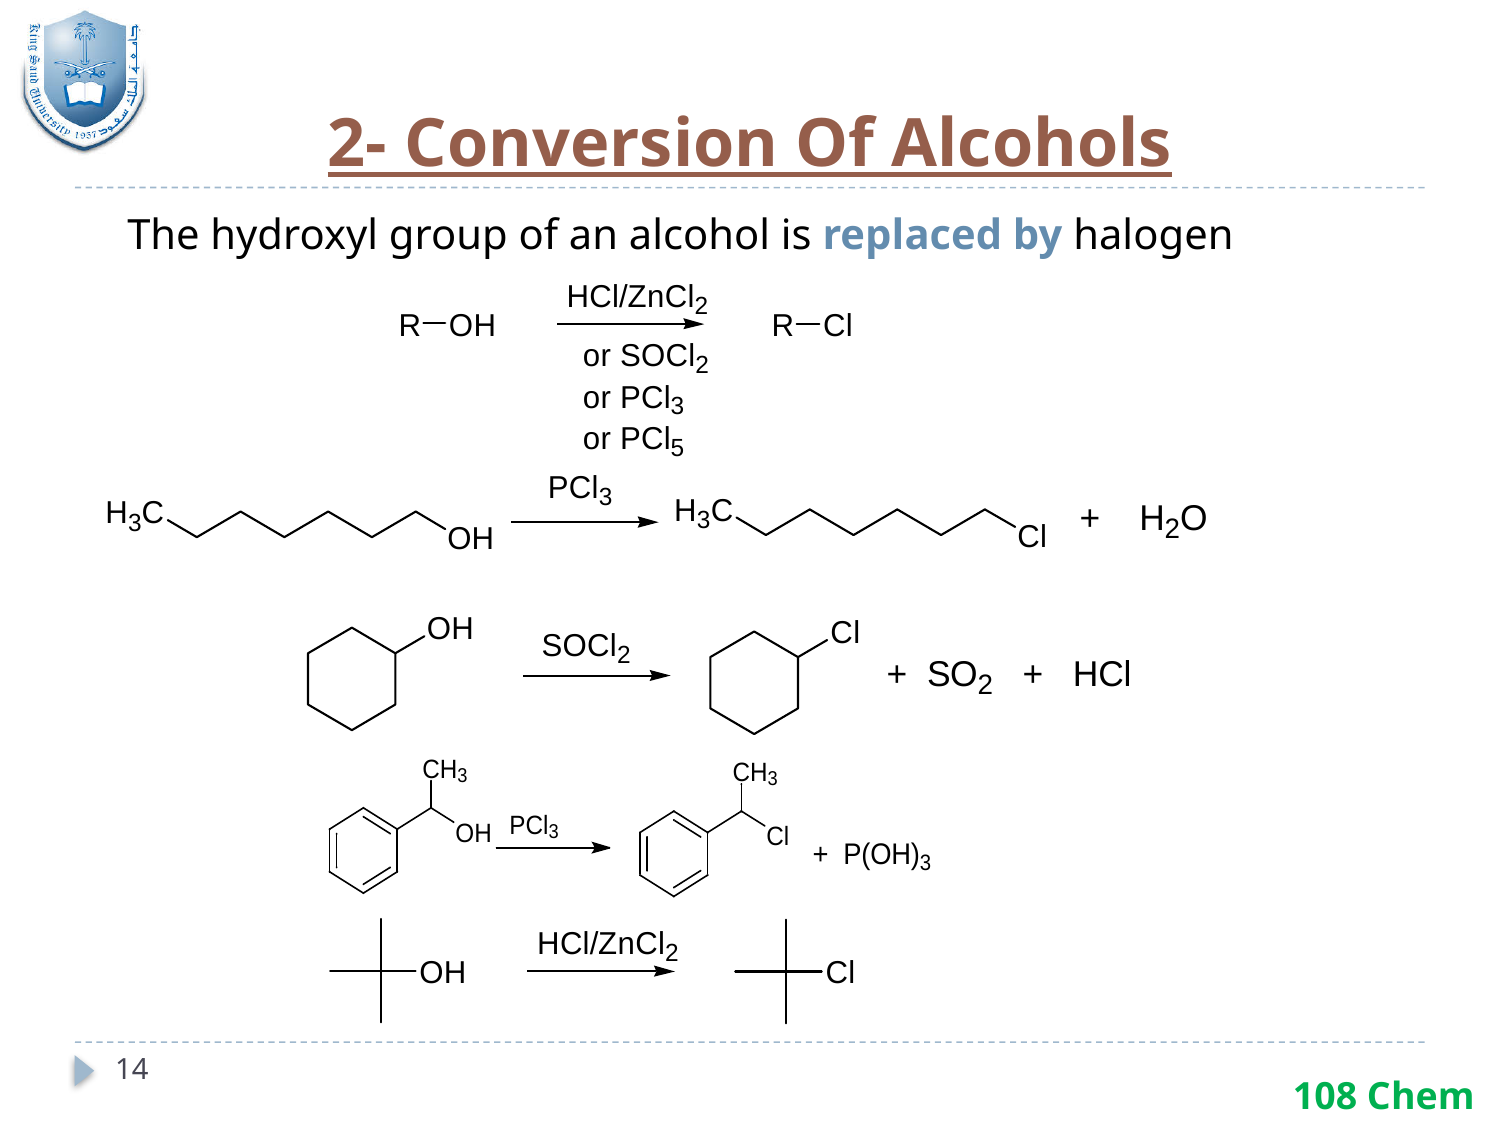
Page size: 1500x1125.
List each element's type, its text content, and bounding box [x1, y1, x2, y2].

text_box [398, 281, 854, 463]
title 2- Conversion Of Alcohols [75, 24, 1425, 188]
text_box 108 Chem [1278, 1064, 1490, 1125]
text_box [105, 472, 1208, 551]
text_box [324, 758, 940, 913]
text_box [328, 916, 856, 1026]
text_box The hydroxyl group of an alcohol is replaced by halogen [112, 200, 1413, 265]
slide_number 14 [100, 1042, 426, 1103]
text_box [304, 614, 1132, 738]
picture [4, 1, 163, 160]
